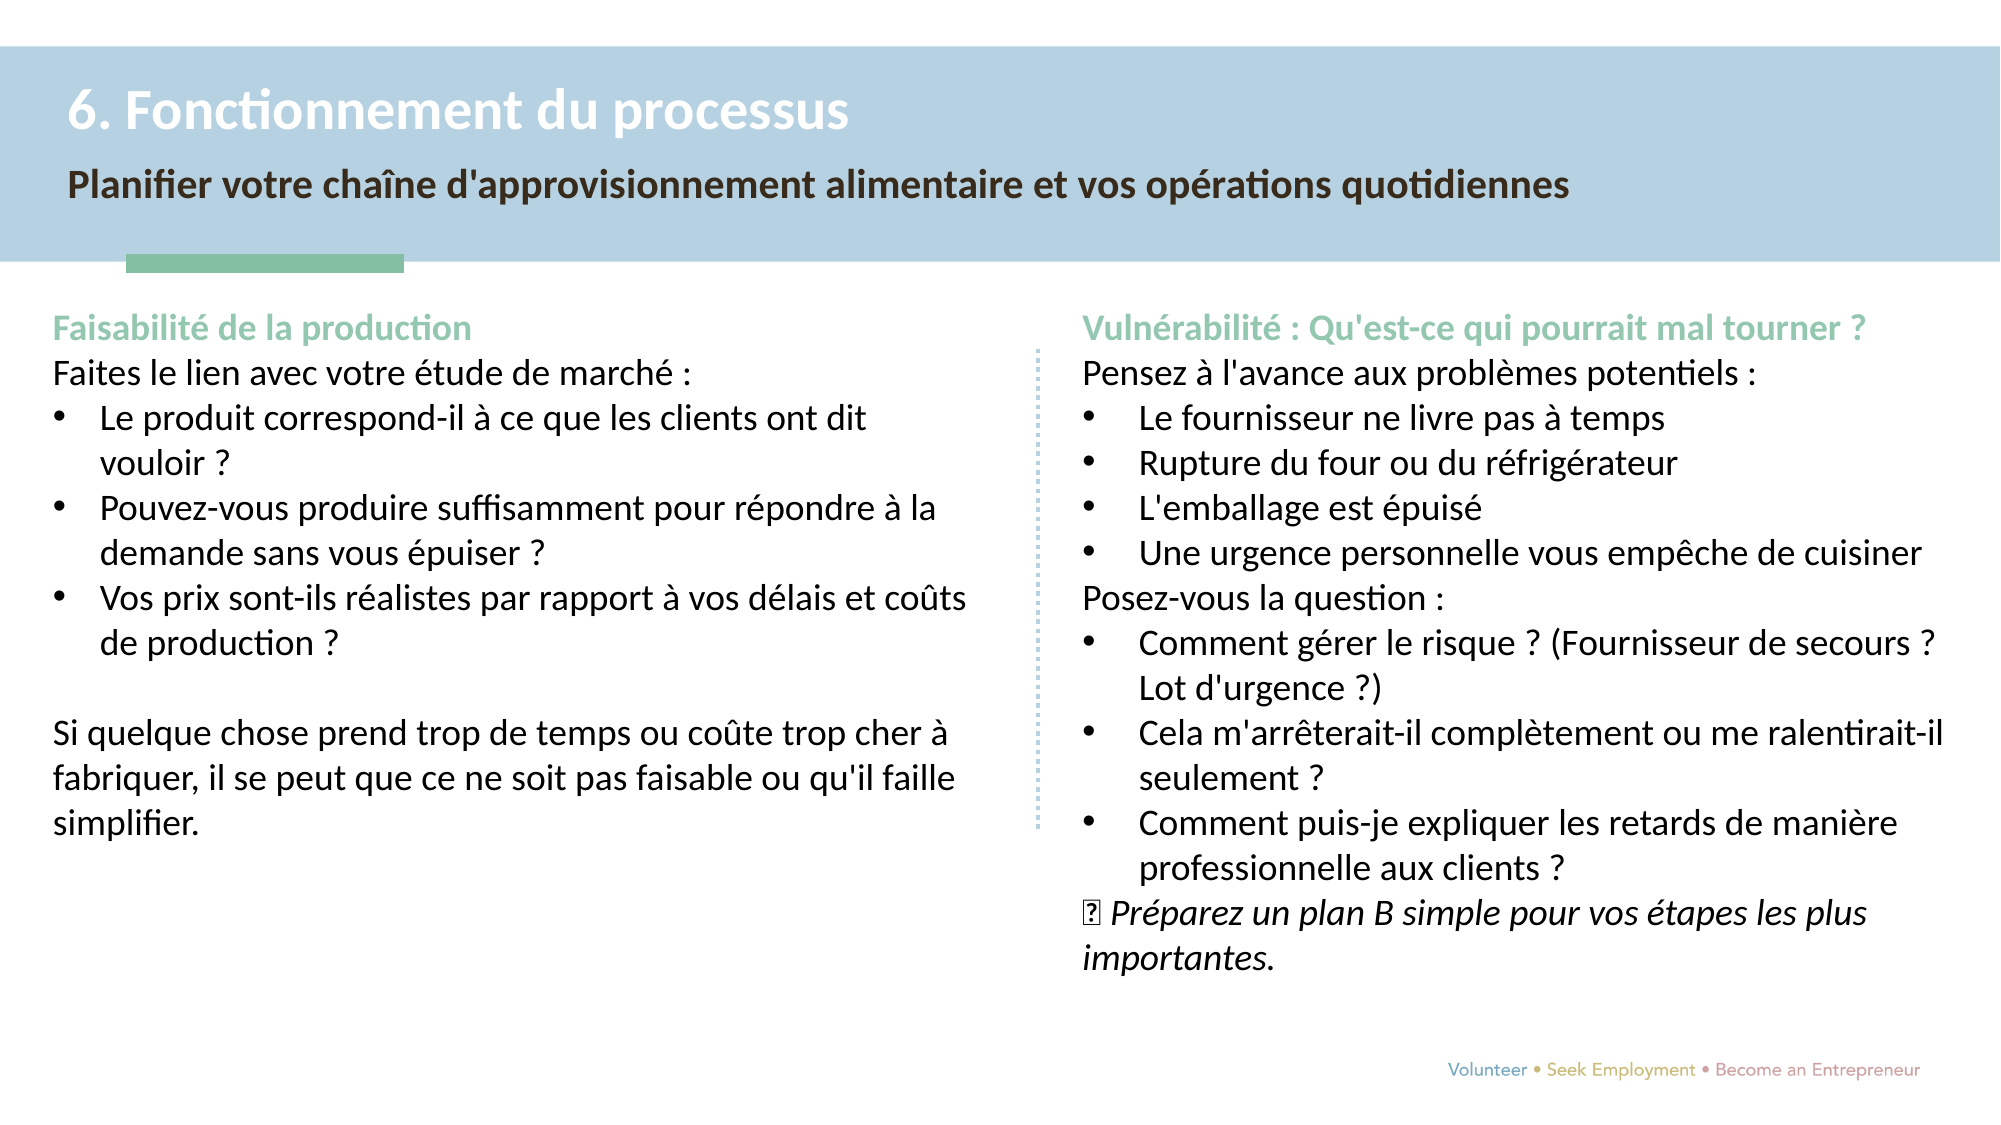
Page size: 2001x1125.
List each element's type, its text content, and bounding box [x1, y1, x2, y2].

text_box Faisabilité de la production Faites le lien avec votre étude de marché : Le produit correspond-il à ce que les clients ont dit vouloir ? Pouvez-vous produire suffisamment pour répondre à la demande sans vous épuiser ? Vos prix sont-ils réalistes par rapport à vos délais et coûts de production ? Si quelque chose prend trop de temps ou coûte trop cher à fabriquer, il se peut que ce ne soit pas faisable ou qu'il faille simplifier. [38, 295, 987, 891]
list 6. Fonctionnement du processus Planifier votre chaîne d'approvisionnement alimentaire et vos opérations quotidiennes [52, 51, 1815, 236]
picture [1418, 1046, 1971, 1103]
text_box Vulnérabilité : Qu'est-ce qui pourrait mal tourner ? Pensez à l'avance aux problèmes potentiels : Le fournisseur ne livre pas à temps Rupture du four ou du réfrigérateur L'emballage est épuisé Une urgence personnelle vous empêche de cuisiner Posez-vous la question : Comment gérer le risque ? (Fournisseur de secours ? Lot d'urgence ?) Cela m'arrêterait-il complètement ou me ralentirait-il seulement ? Comment puis-je expliquer les retards de manière professionnelle aux clients ? 💡 Préparez un plan B simple pour vos étapes les plus importantes. [1067, 295, 1964, 1026]
